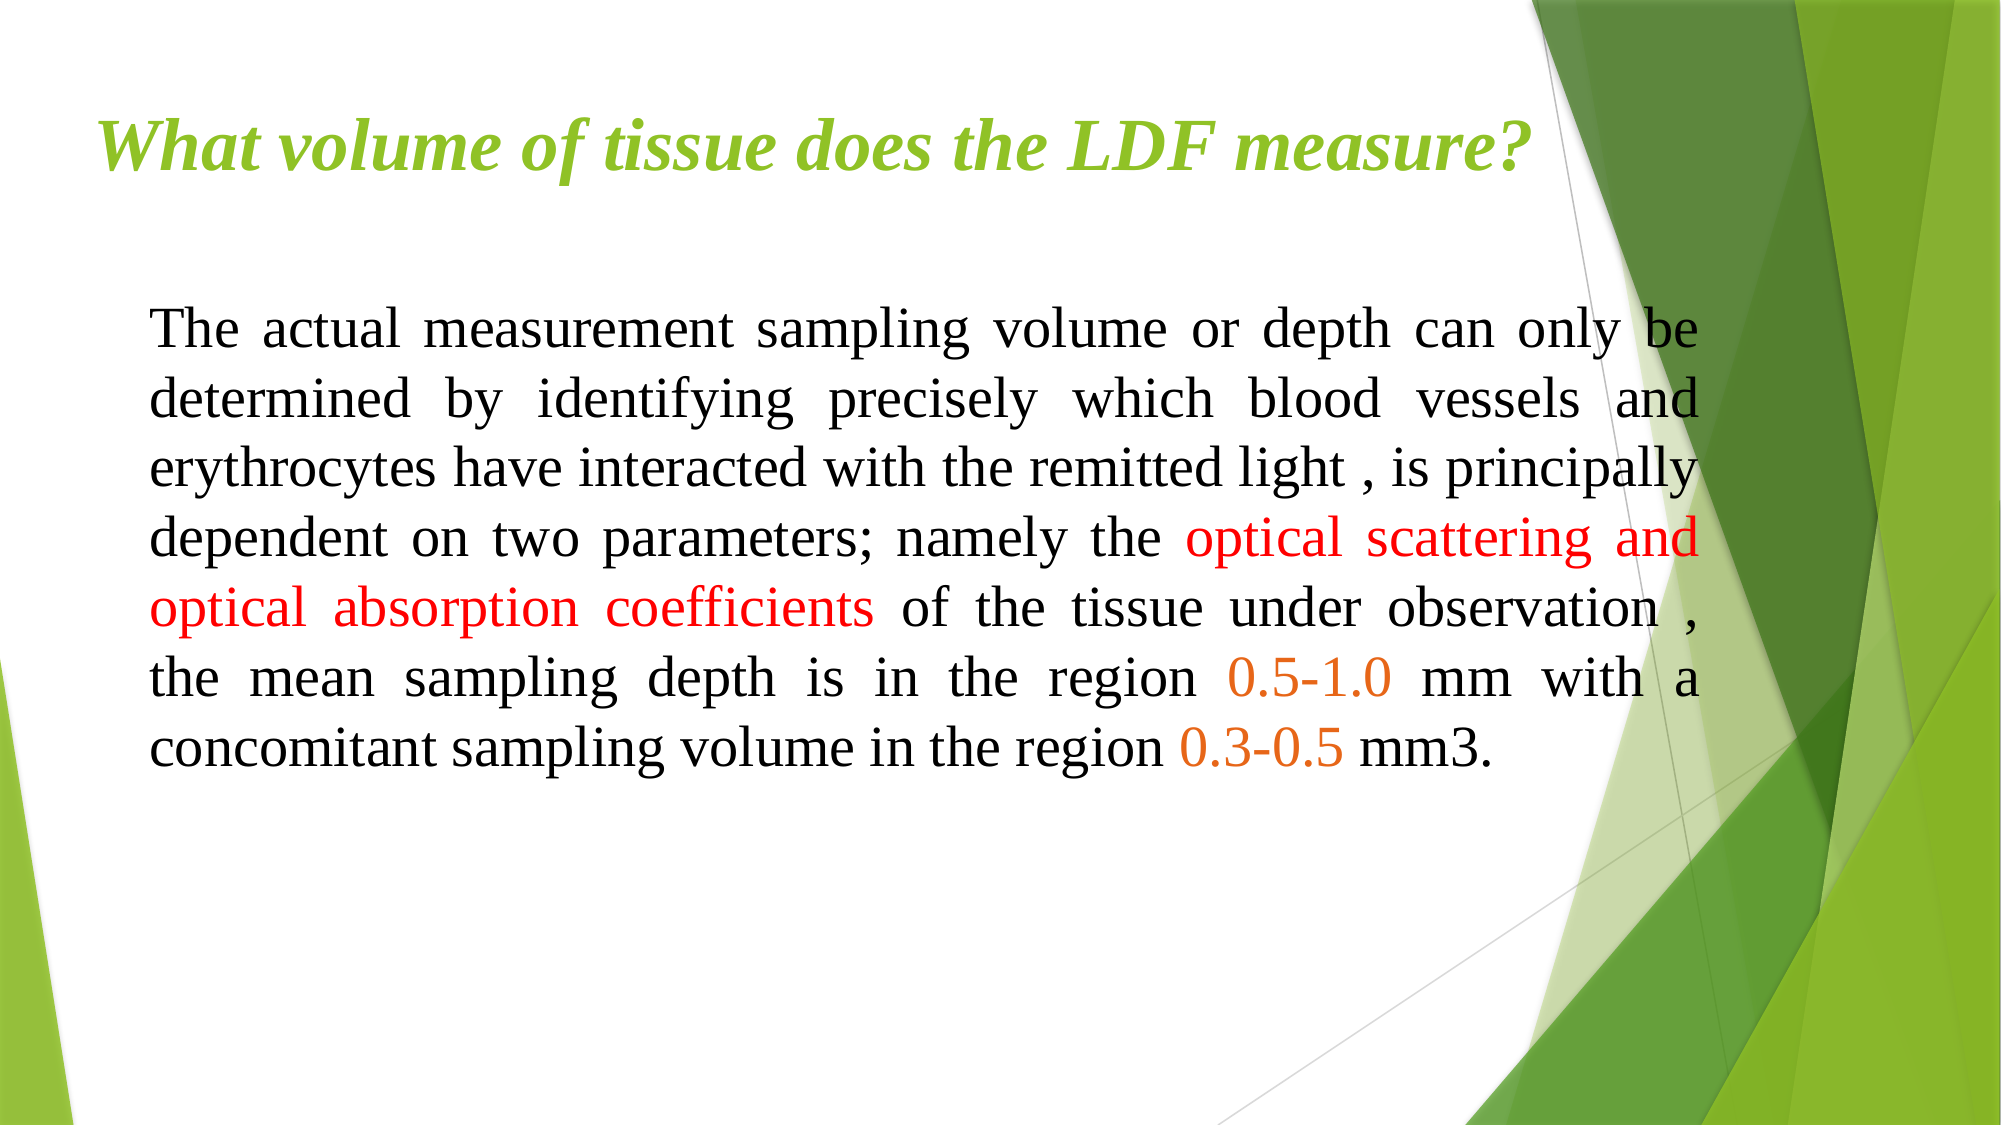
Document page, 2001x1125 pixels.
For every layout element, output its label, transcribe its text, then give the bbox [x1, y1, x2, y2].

list The actual measurement sampling volume or depth can only be determined by identifying precisely which blood vessels and erythrocytes have interacted with the remitted light , is principally dependent on two parameters; namely the optical scattering and optical absorption coefficients of the tissue under observation , the mean sampling depth is in the region 0.5-1.0 mm with a concomitant sampling volume in the region 0.3-0.5 mm3. [134, 281, 1716, 1060]
title What volume of tissue does the LDF measure? [78, 63, 1804, 283]
